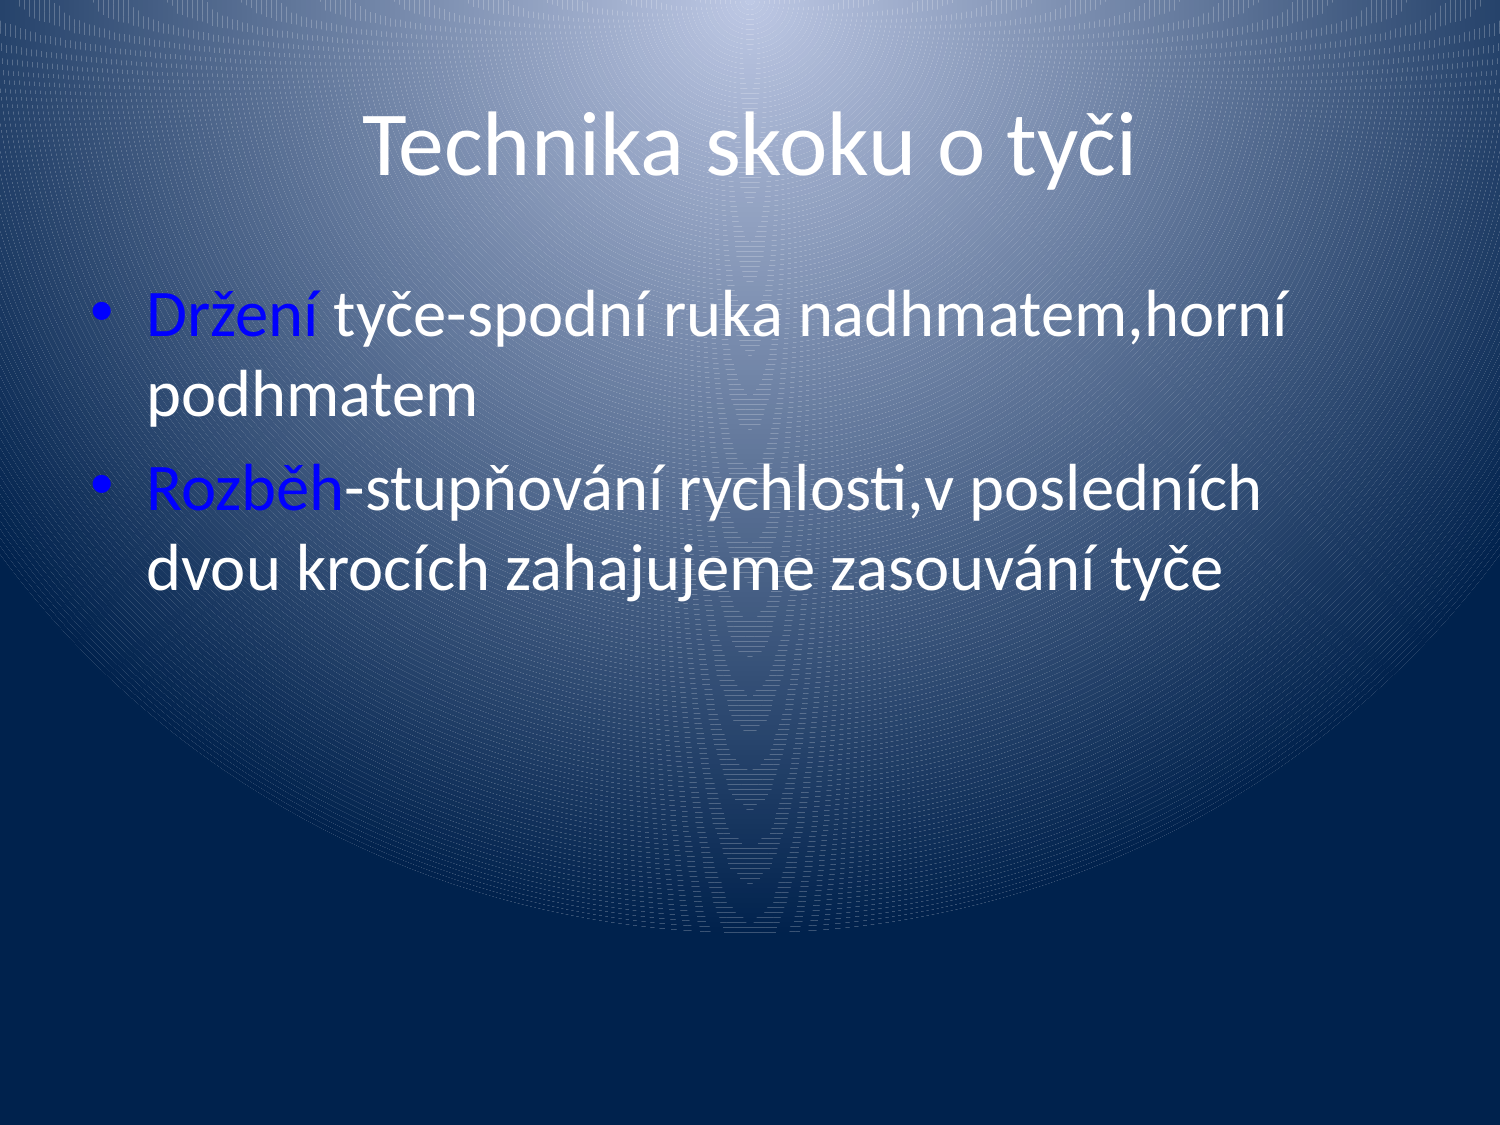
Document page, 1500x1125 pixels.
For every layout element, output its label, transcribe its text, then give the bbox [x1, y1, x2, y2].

title Technika skoku o tyči [75, 45, 1425, 233]
list Držení tyče-spodní ruka nadhmatem,horní podhmatem Rozběh-stupňování rychlosti,v posledních dvou krocích zahajujeme zasouvání tyče [75, 262, 1425, 1005]
